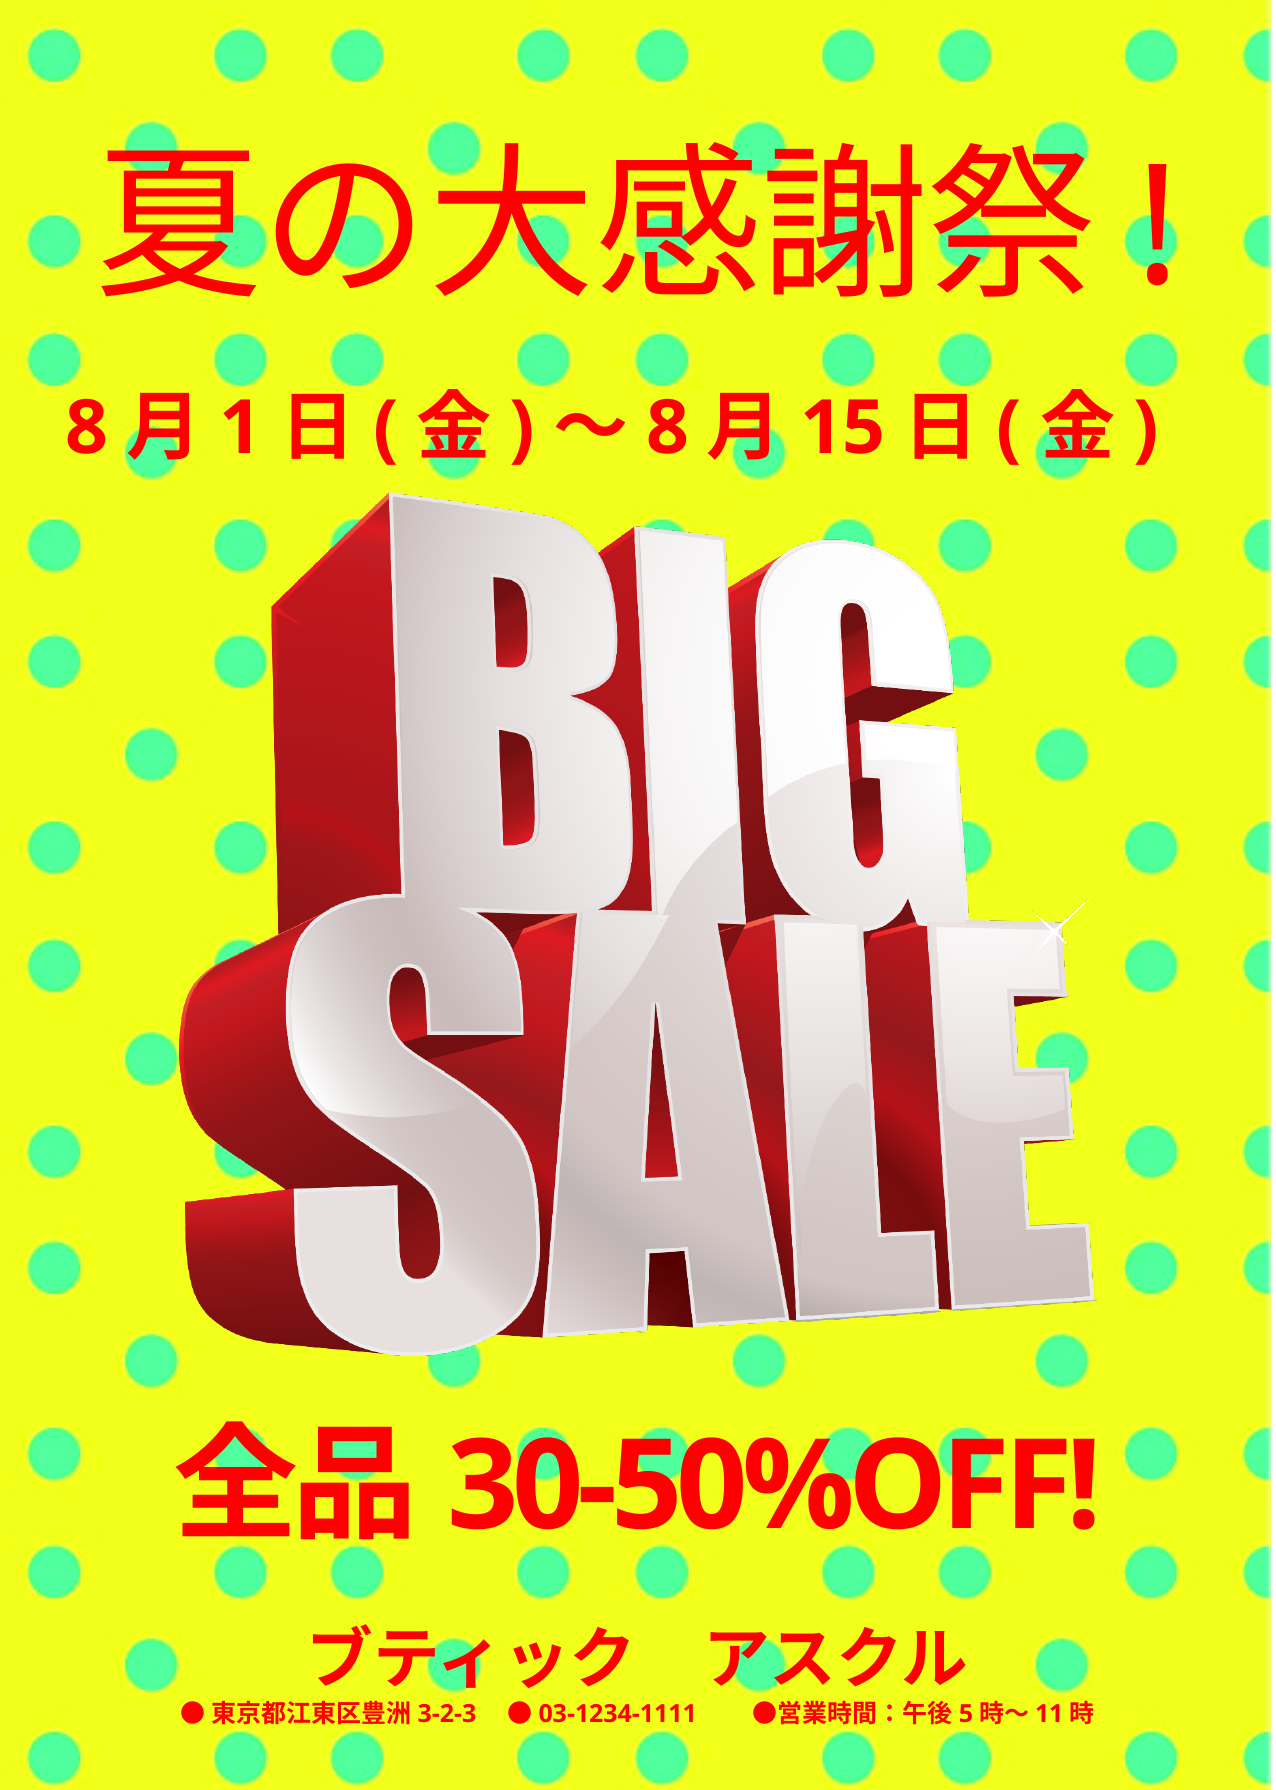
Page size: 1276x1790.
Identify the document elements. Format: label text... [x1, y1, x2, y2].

picture [0, 0, 1271, 1790]
text_box 8月1日(金)～8月15日(金) [50, 371, 1174, 477]
text_box 夏の大感謝祭! [80, 109, 1196, 325]
text_box 全品30-50%OFF! [158, 1396, 1118, 1562]
text_box ●東京都江東区豊洲3-2-3 ●03-1234-1111 ●営業時間：午後5時～11時 [38, 1690, 1238, 1735]
text_box ブティック アスクル [53, 1608, 1222, 1690]
